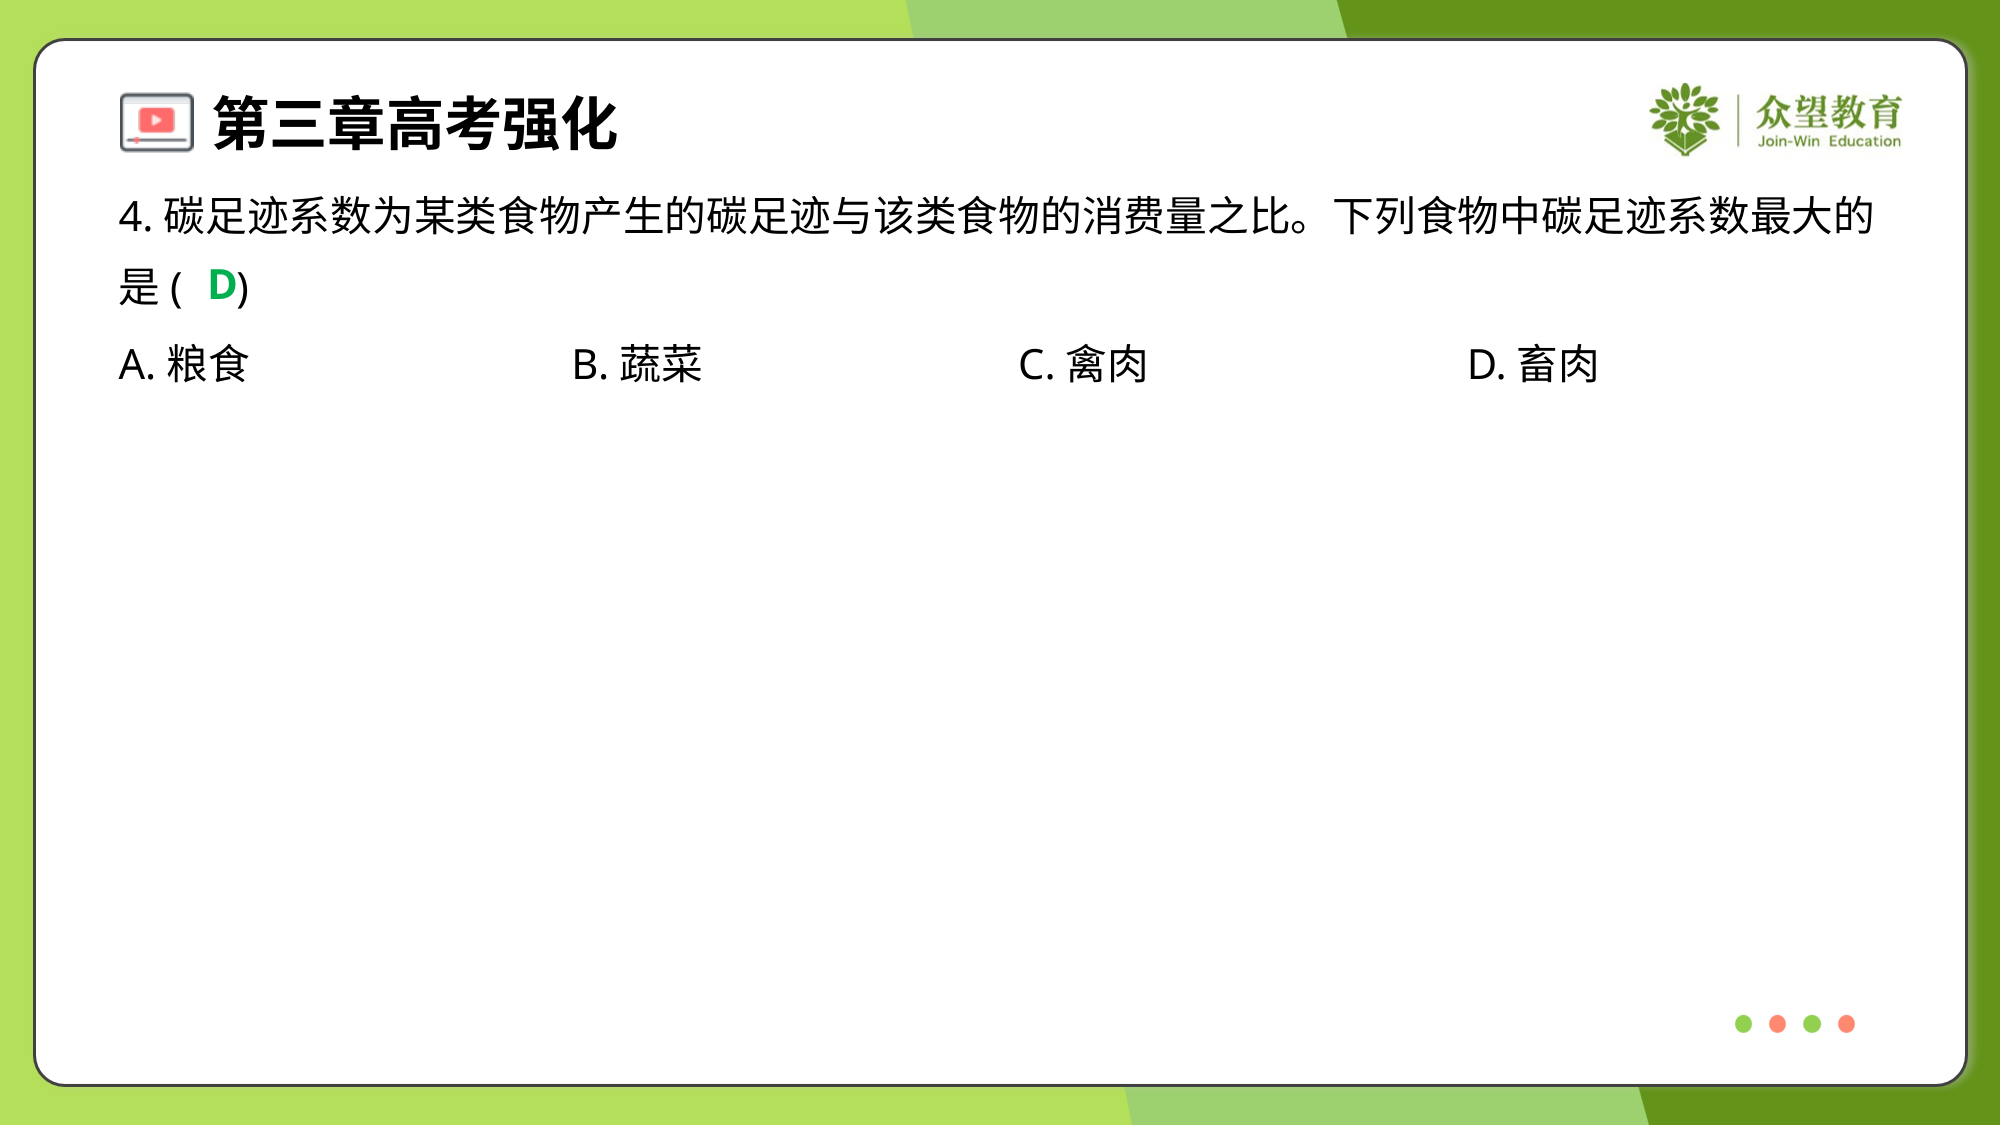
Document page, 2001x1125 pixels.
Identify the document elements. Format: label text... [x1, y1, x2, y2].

text_box A.粮食 B.蔬菜 C.禽肉 D.畜肉 [118, 312, 1883, 379]
text_box D [190, 236, 255, 301]
text_box 4.碳足迹系数为某类食物产生的碳足迹与该类食物的消费量之比。下列食物中碳足迹系数最大的 是( ) [118, 164, 1883, 304]
picture [0, 0, 2000, 1125]
